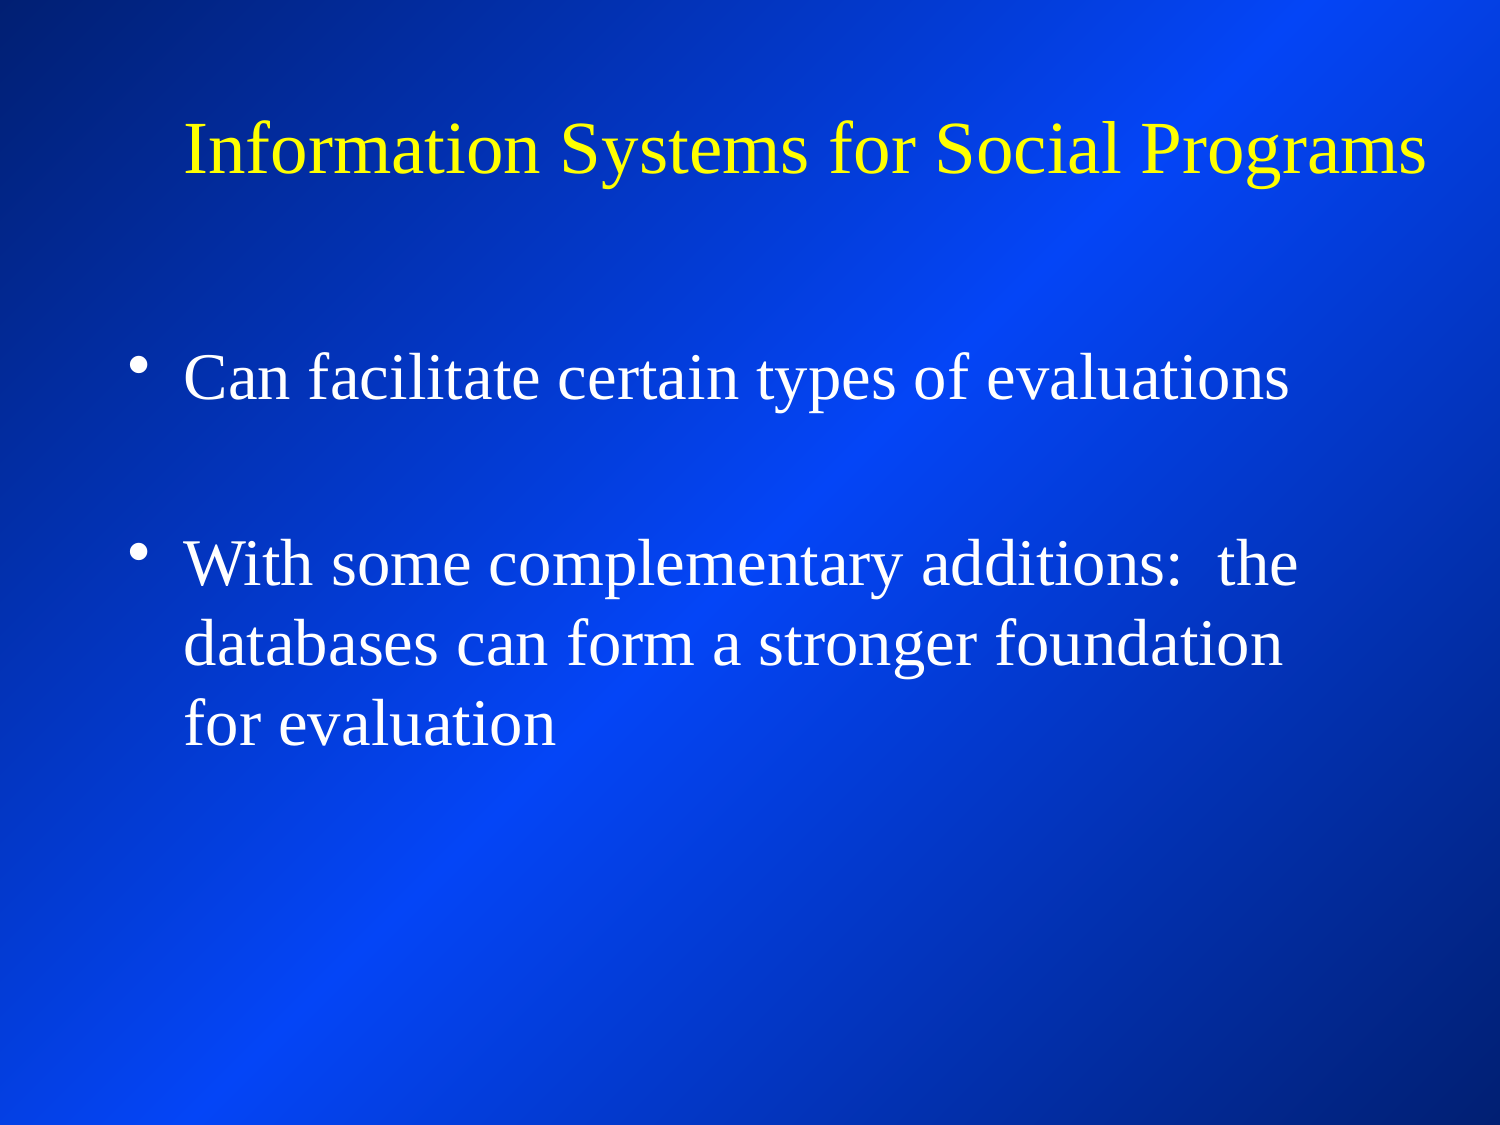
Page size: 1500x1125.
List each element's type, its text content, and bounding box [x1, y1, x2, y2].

list Can facilitate certain types of evaluations With some complementary additions: the databases can form a stronger foundation for evaluation [112, 324, 1388, 1001]
title Information Systems for Social Programs [112, 49, 1500, 238]
